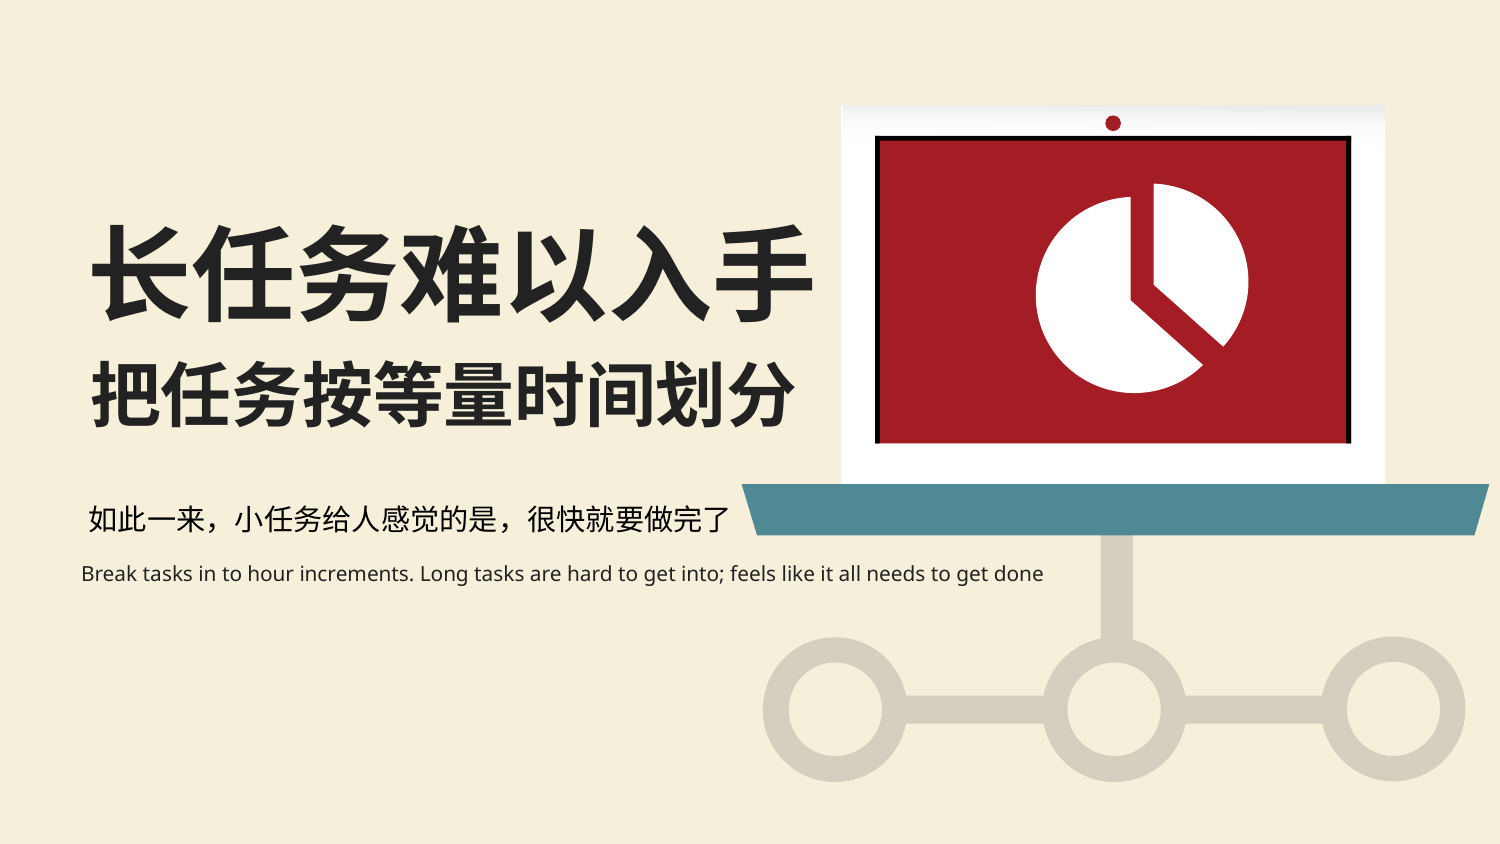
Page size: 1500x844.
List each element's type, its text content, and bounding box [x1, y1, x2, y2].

text_box 把任务按等量时间划分 [75, 342, 736, 443]
text_box Break tasks in to hour increments. Long tasks are hard to get into; feels like it all needs to get done [66, 553, 736, 594]
text_box 长任务难以入手 [72, 202, 736, 343]
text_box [741, 105, 1490, 783]
text_box 如此一来，小任务给人感觉的是，很快就要做完了 [73, 493, 736, 544]
